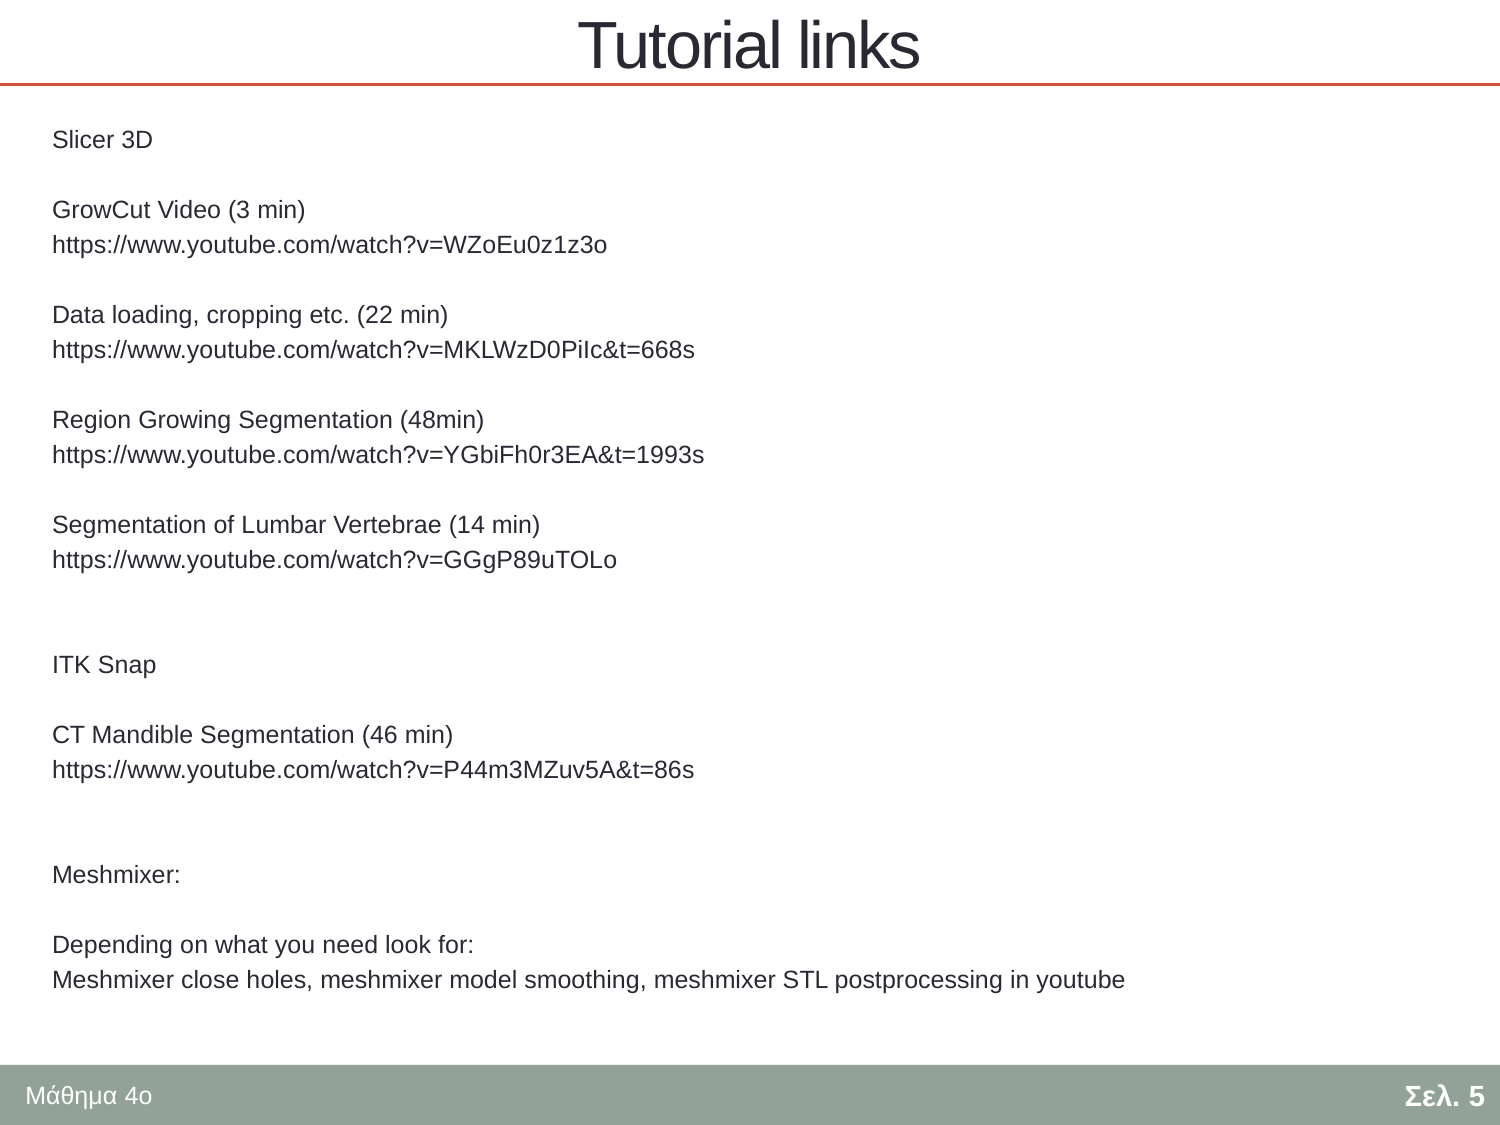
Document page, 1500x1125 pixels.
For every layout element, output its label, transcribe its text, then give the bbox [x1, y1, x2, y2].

title Tutorial links [0, 0, 1500, 85]
list Slicer 3D GrowCut Video (3 min) https://www.youtube.com/watch?v=WZoEu0z1z3o Data loading, cropping etc. (22 min) https://www.youtube.com/watch?v=MKLWzD0PiIc&t=668s Region Growing Segmentation (48min) https://www.youtube.com/watch?v=YGbiFh0r3EA&t=1993s Segmentation of Lumbar Vertebrae (14 min) https://www.youtube.com/watch?v=GGgP89uTOLo ITK Snap CT Mandible Segmentation (46 min) https://www.youtube.com/watch?v=P44m3MZuv5A&t=86s Meshmixer: Depending on what you need look for: Meshmixer close holes, meshmixer model smoothing, meshmixer STL postprocessing in youtube [37, 116, 1454, 917]
slide_number Σελ. 5 [1250, 1068, 1500, 1122]
